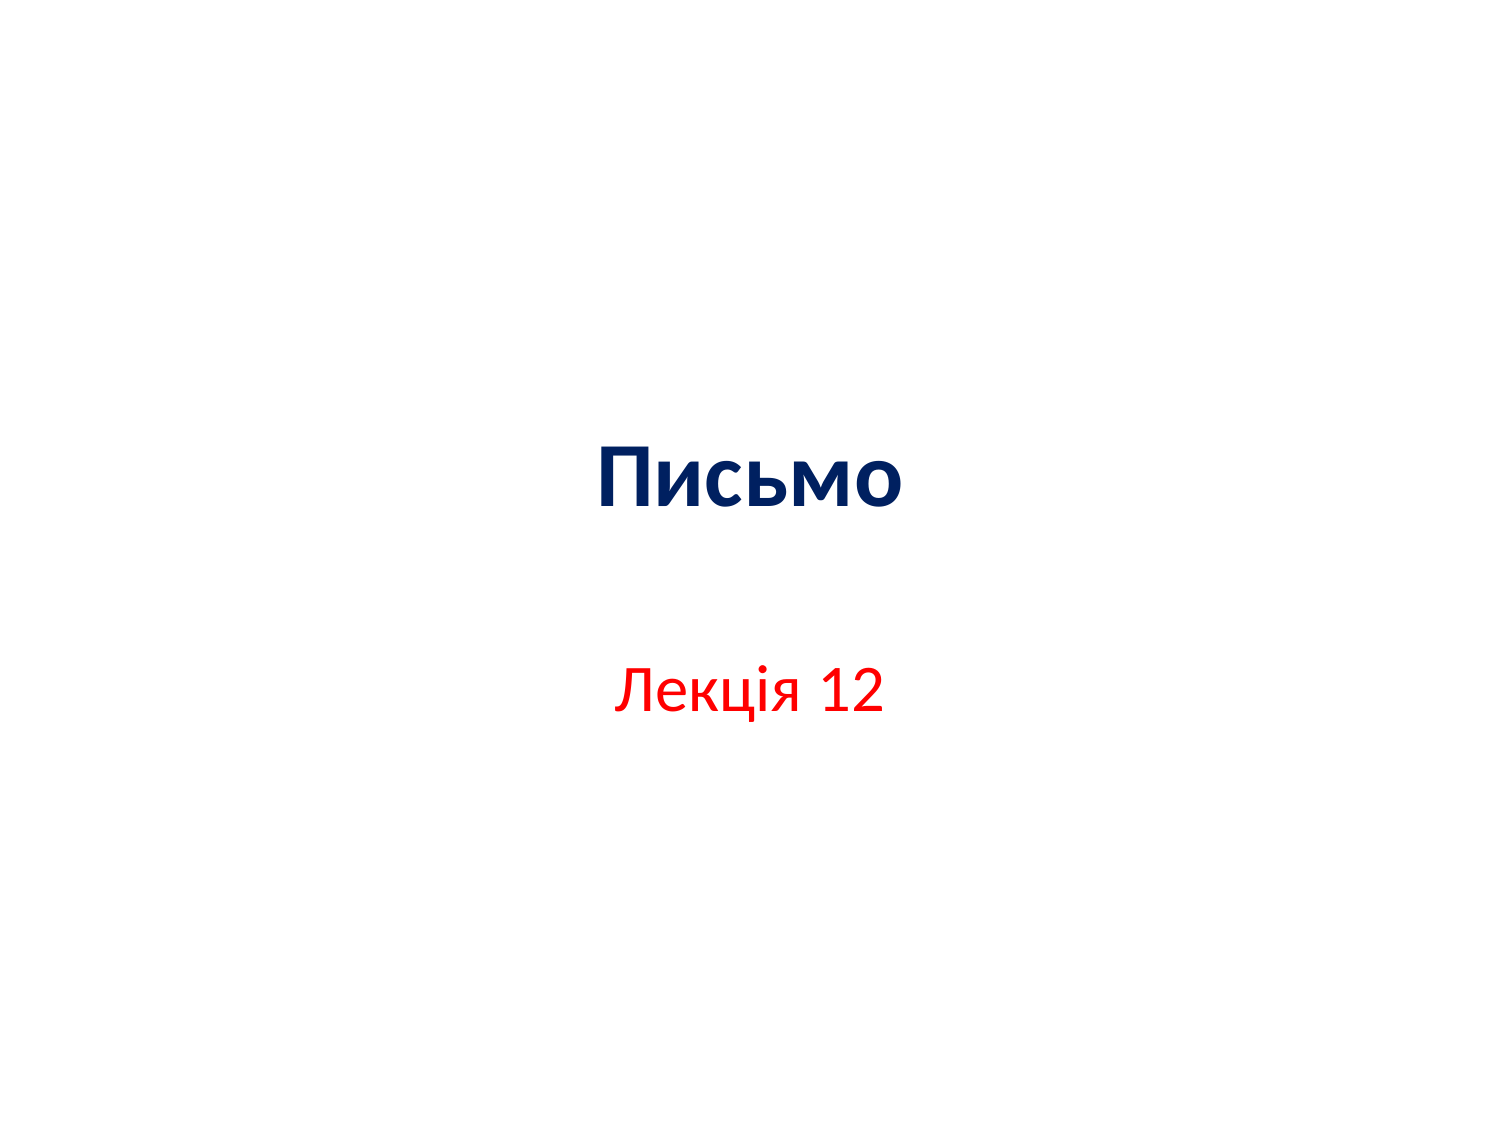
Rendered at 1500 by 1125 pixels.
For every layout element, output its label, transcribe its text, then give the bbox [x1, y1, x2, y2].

title Письмо [112, 349, 1388, 591]
subtitle Лекція 12 [225, 637, 1275, 925]
